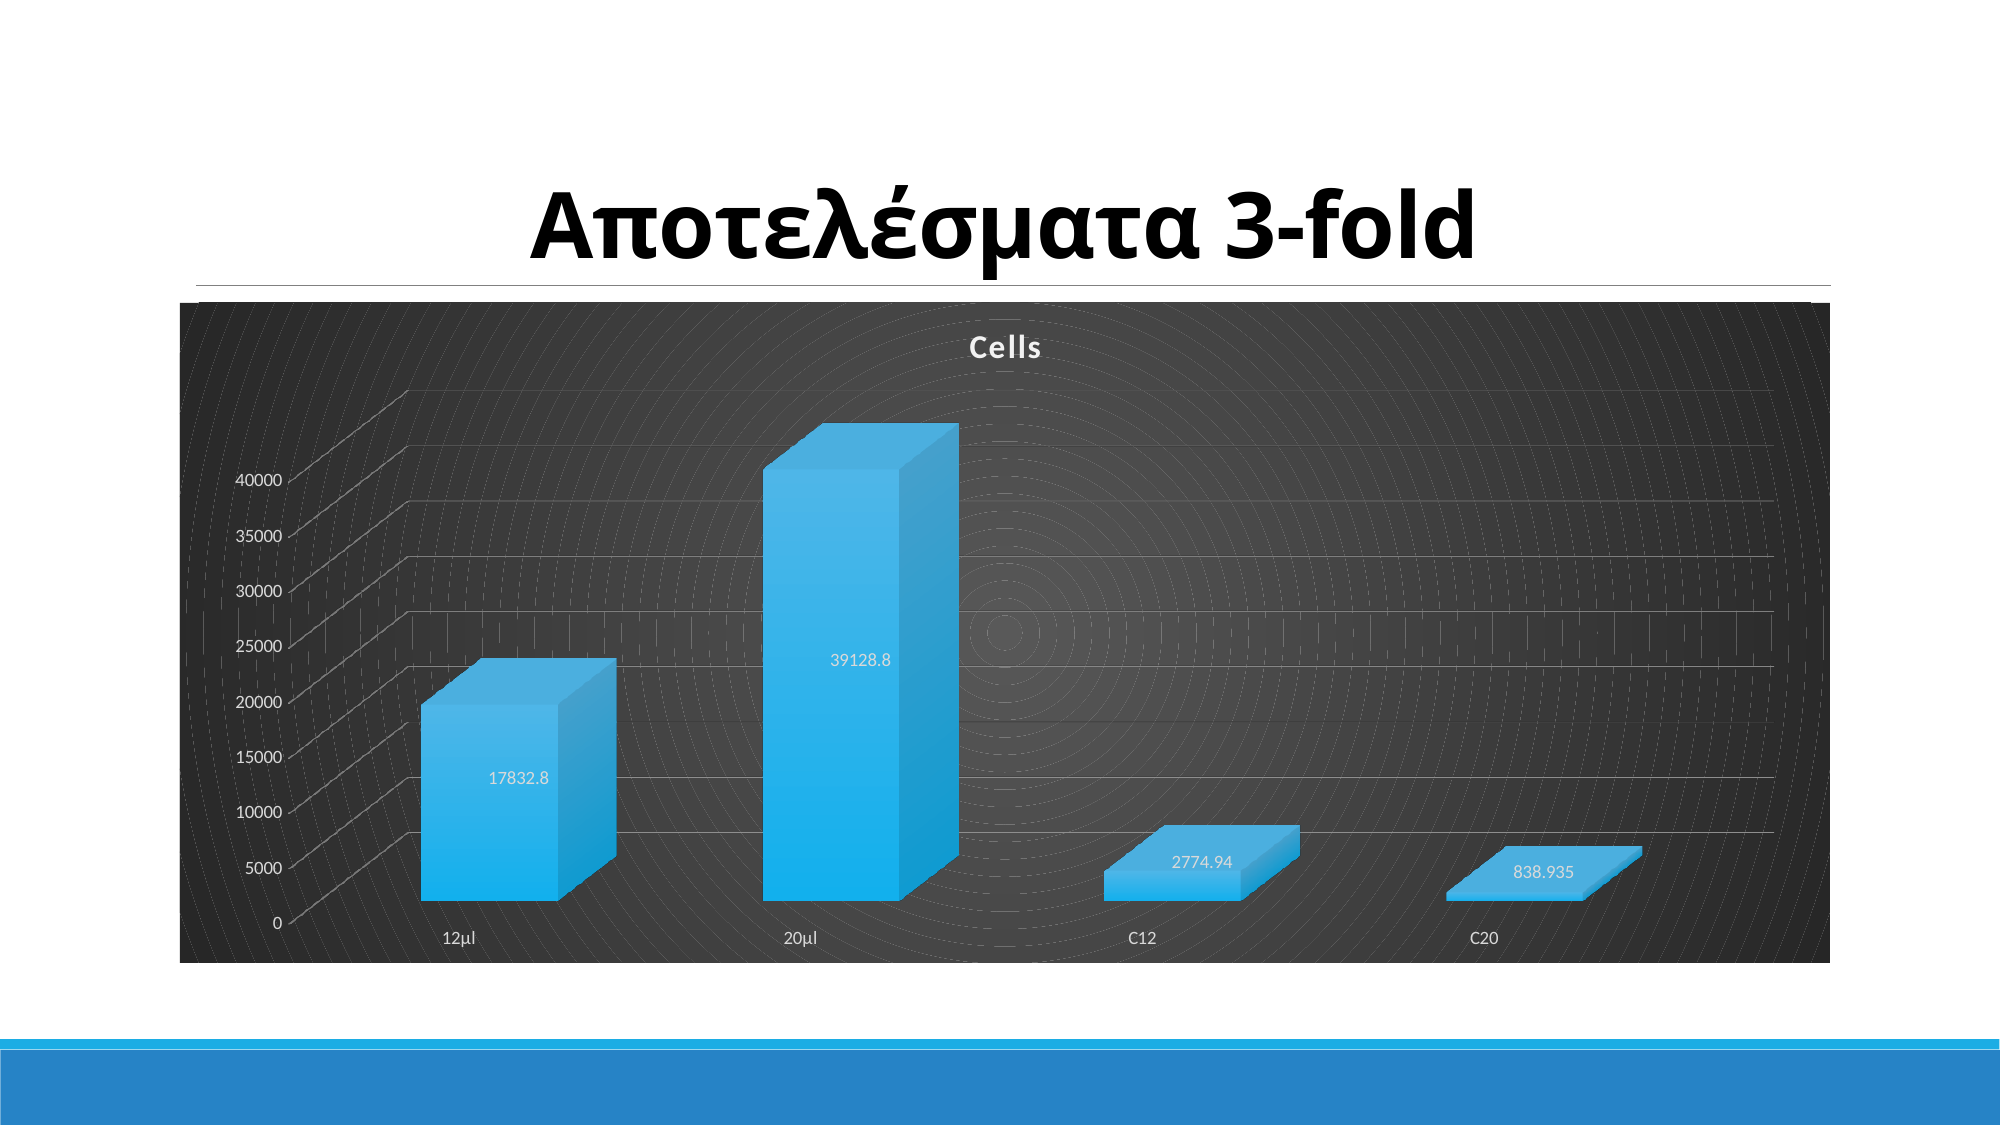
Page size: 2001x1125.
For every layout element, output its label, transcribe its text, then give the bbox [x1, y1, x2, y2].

chart [179, 302, 1831, 964]
title Αποτελέσματα 3-fold [180, 47, 1830, 285]
